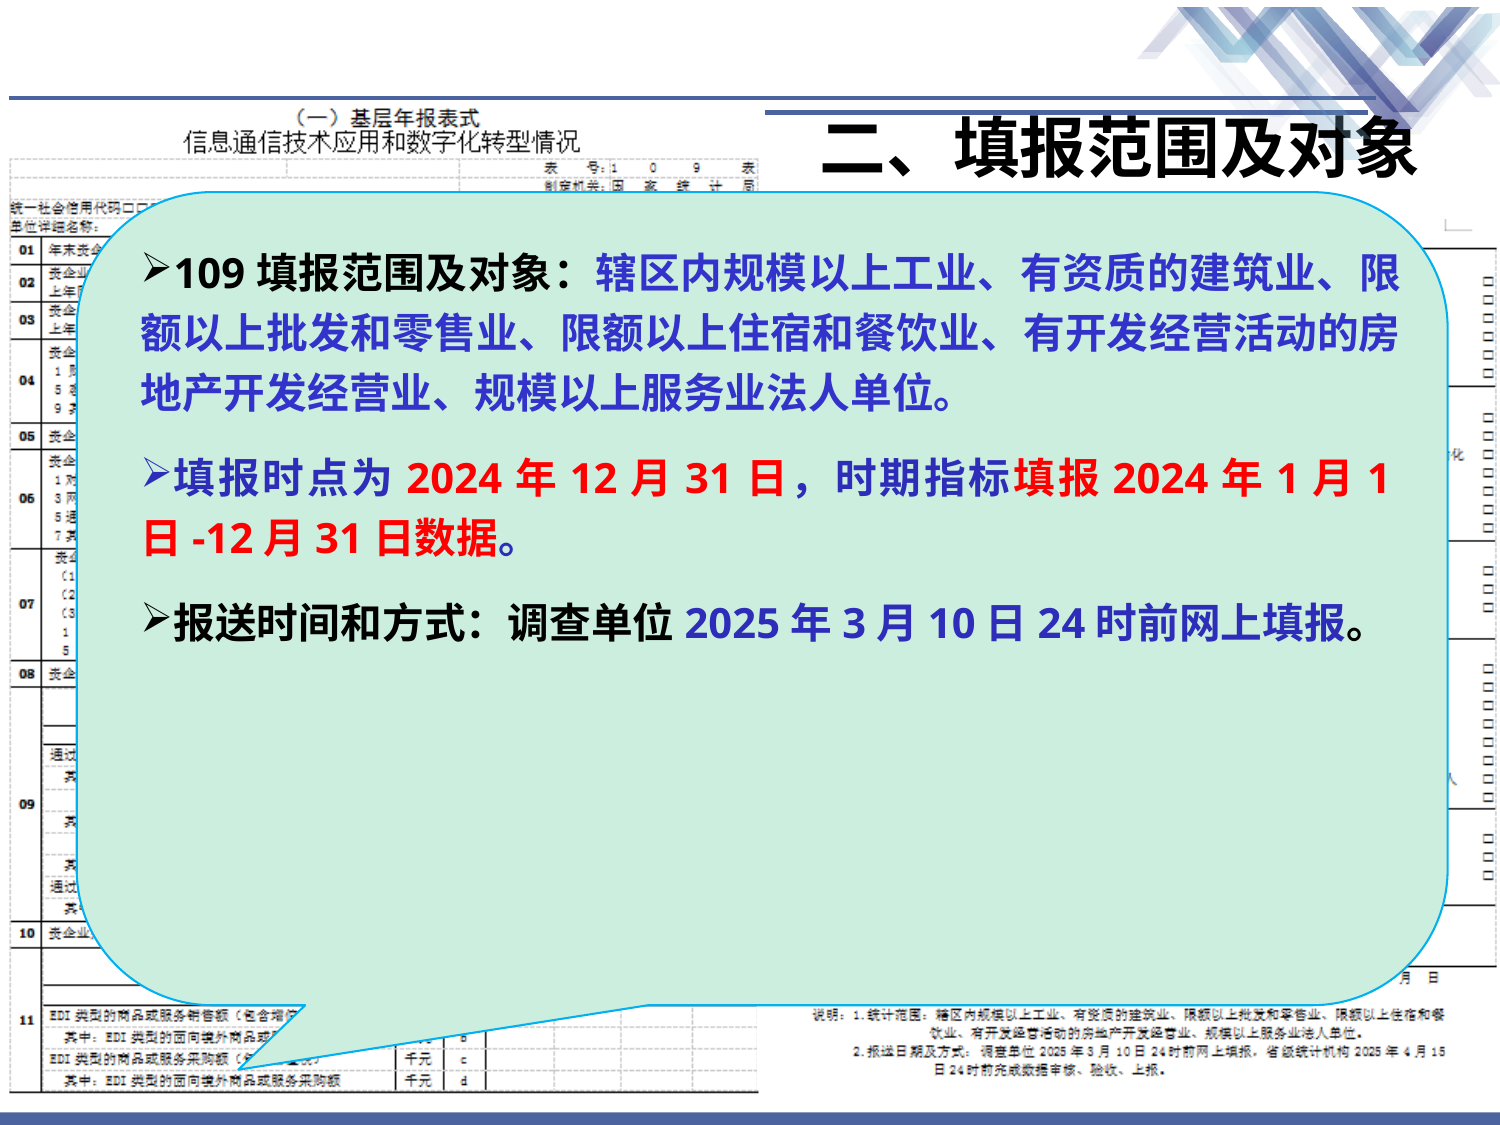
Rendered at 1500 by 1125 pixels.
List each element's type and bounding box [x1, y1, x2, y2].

text_box [76, 191, 1448, 1006]
text_box [0, 7, 1500, 1125]
